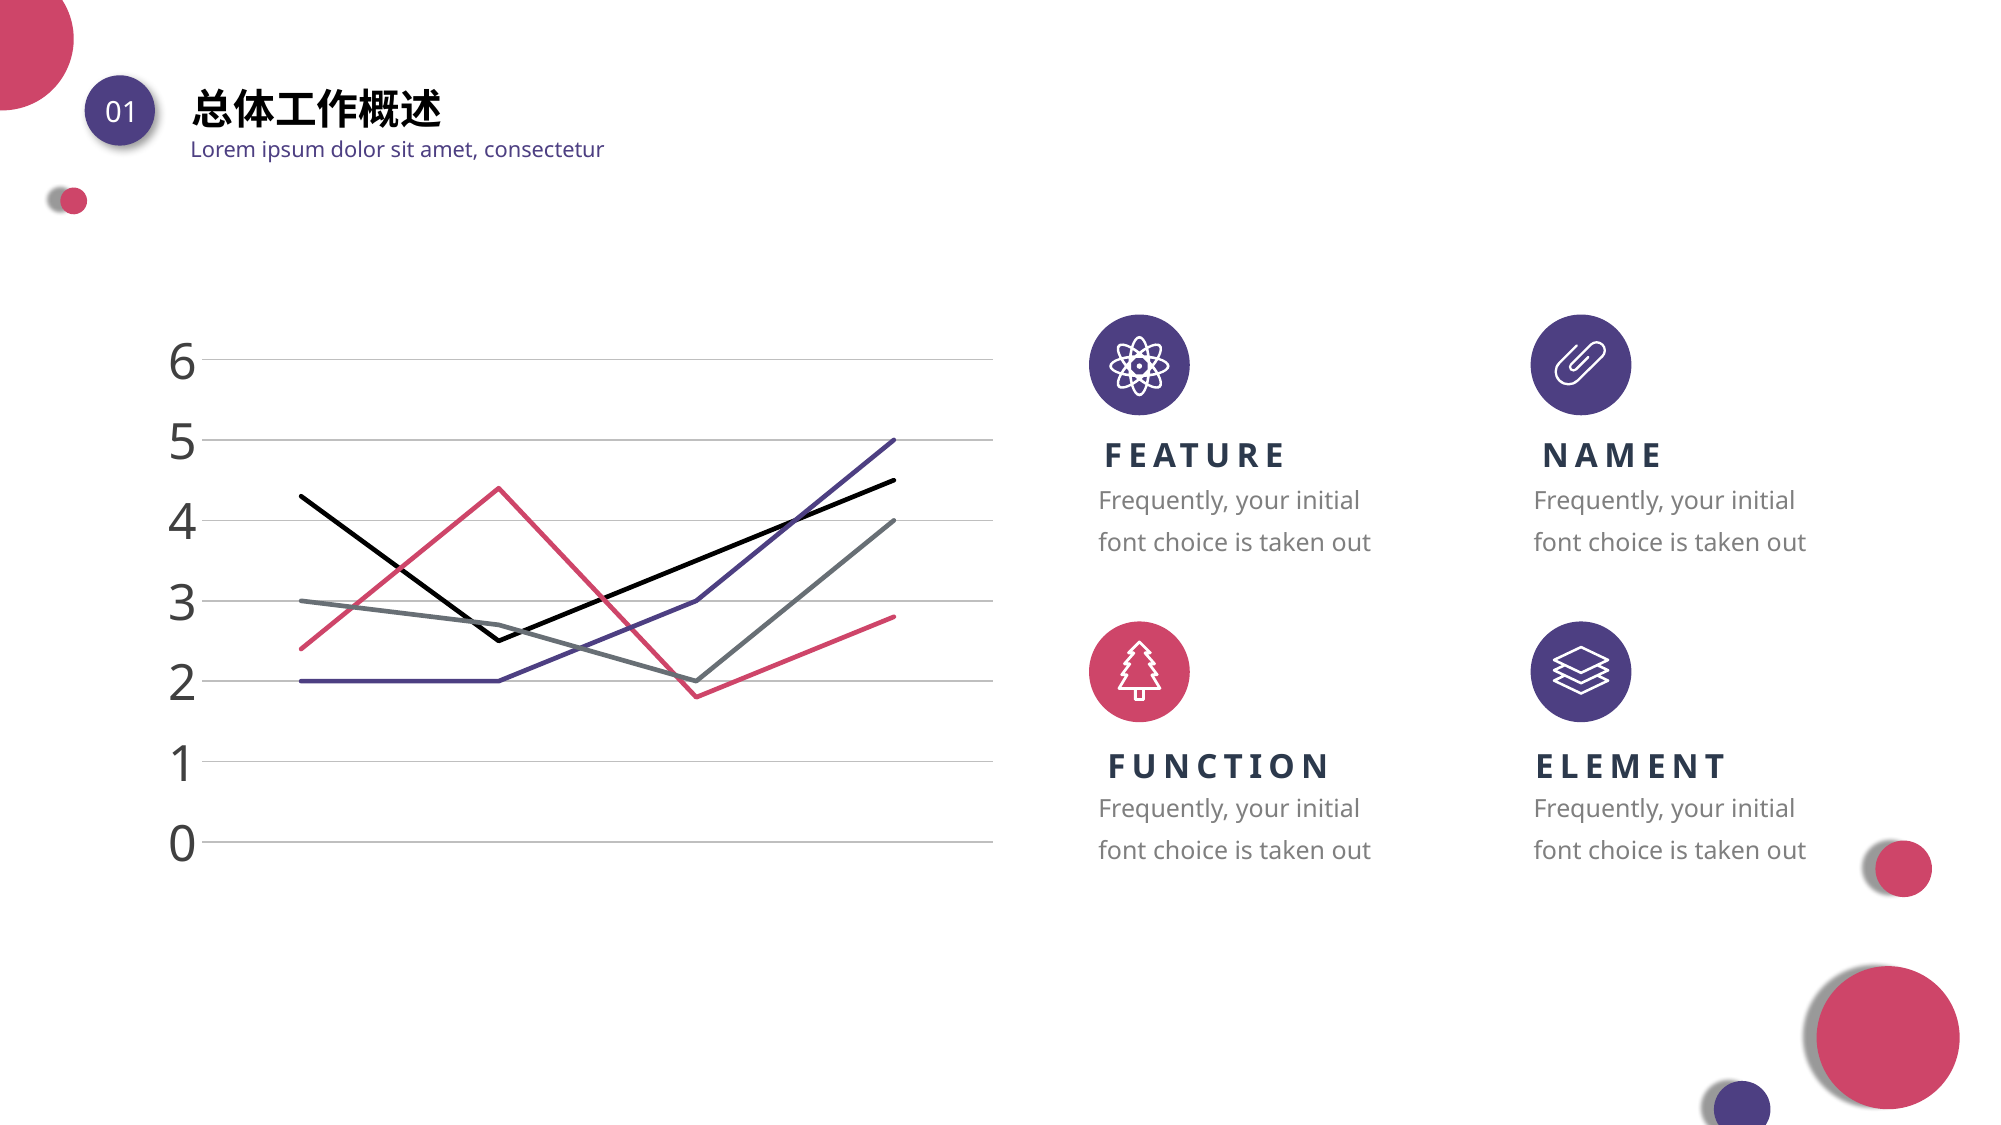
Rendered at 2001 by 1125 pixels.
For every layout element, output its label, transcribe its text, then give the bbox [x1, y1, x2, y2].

text_box 总体工作概述 [176, 75, 458, 127]
text_box [95, 137, 145, 147]
text_box [1815, 965, 1961, 1111]
text_box 01 [90, 86, 183, 137]
text_box [59, 186, 89, 216]
text_box Lorem ipsum dolor sit amet, consectetur [175, 127, 733, 169]
chart [151, 314, 1010, 888]
text_box [1552, 645, 1610, 695]
text_box [1088, 620, 1191, 724]
text_box [93, 74, 147, 86]
text_box [1874, 839, 1934, 899]
text_box [1088, 313, 1191, 417]
text_box [1109, 335, 1170, 397]
text_box NAME [1527, 426, 1676, 463]
text_box Frequently, your initial font choice is taken out [1080, 771, 1432, 874]
text_box [1712, 1079, 1772, 1125]
text_box [1117, 640, 1162, 701]
text_box Frequently, your initial font choice is taken out [1515, 771, 1867, 874]
text_box FUNCTION [1092, 737, 1344, 771]
text_box [83, 89, 90, 131]
text_box Frequently, your initial font choice is taken out [1515, 463, 1867, 566]
text_box [1529, 620, 1633, 724]
text_box [0, 0, 75, 112]
text_box ELEMENT [1520, 737, 1740, 771]
text_box FEATURE [1089, 426, 1299, 463]
text_box Frequently, your initial font choice is taken out [1080, 463, 1432, 566]
text_box [1529, 313, 1633, 417]
text_box [1554, 341, 1606, 386]
